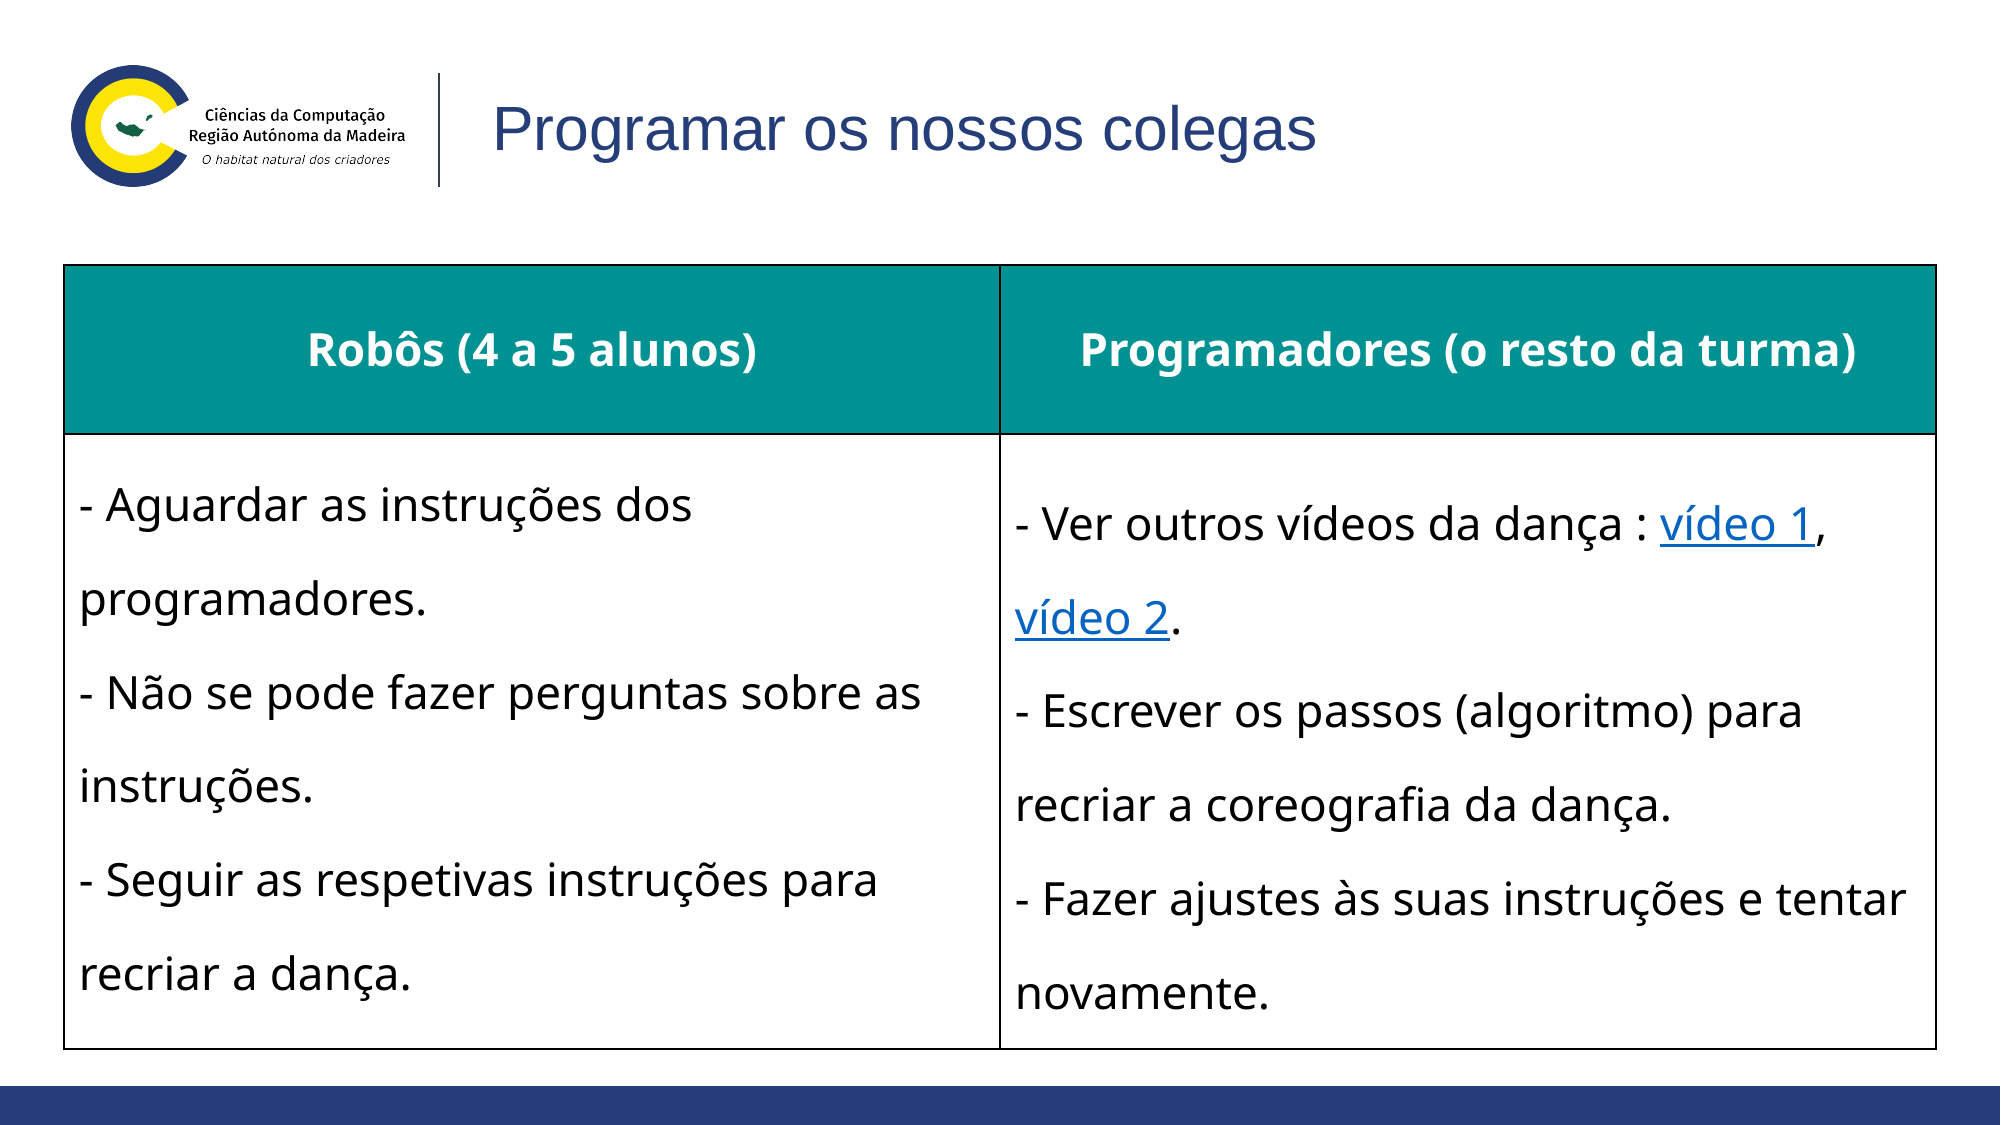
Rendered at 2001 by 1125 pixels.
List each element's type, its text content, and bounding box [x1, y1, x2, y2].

table_cell - Aguardar as instruções dos programadores. - Não se pode fazer perguntas sobre as instruções. - Seguir as respetivas instruções para recriar a dança. [65, 435, 999, 1048]
table_header Robôs (4 a 5 alunos) [65, 266, 999, 433]
text_box Programar os nossos colegas [477, 80, 1334, 171]
table_header Programadores (o resto da turma) [1001, 266, 1935, 433]
text_box [0, 1085, 2000, 1125]
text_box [71, 65, 440, 188]
table_cell - Ver outros vídeos da dança : vídeo 1, vídeo 2. - Escrever os passos (algoritmo) para recriar a coreografia da dança. - Fazer ajustes às suas instruções e tentar novamente. [1001, 435, 1935, 1048]
